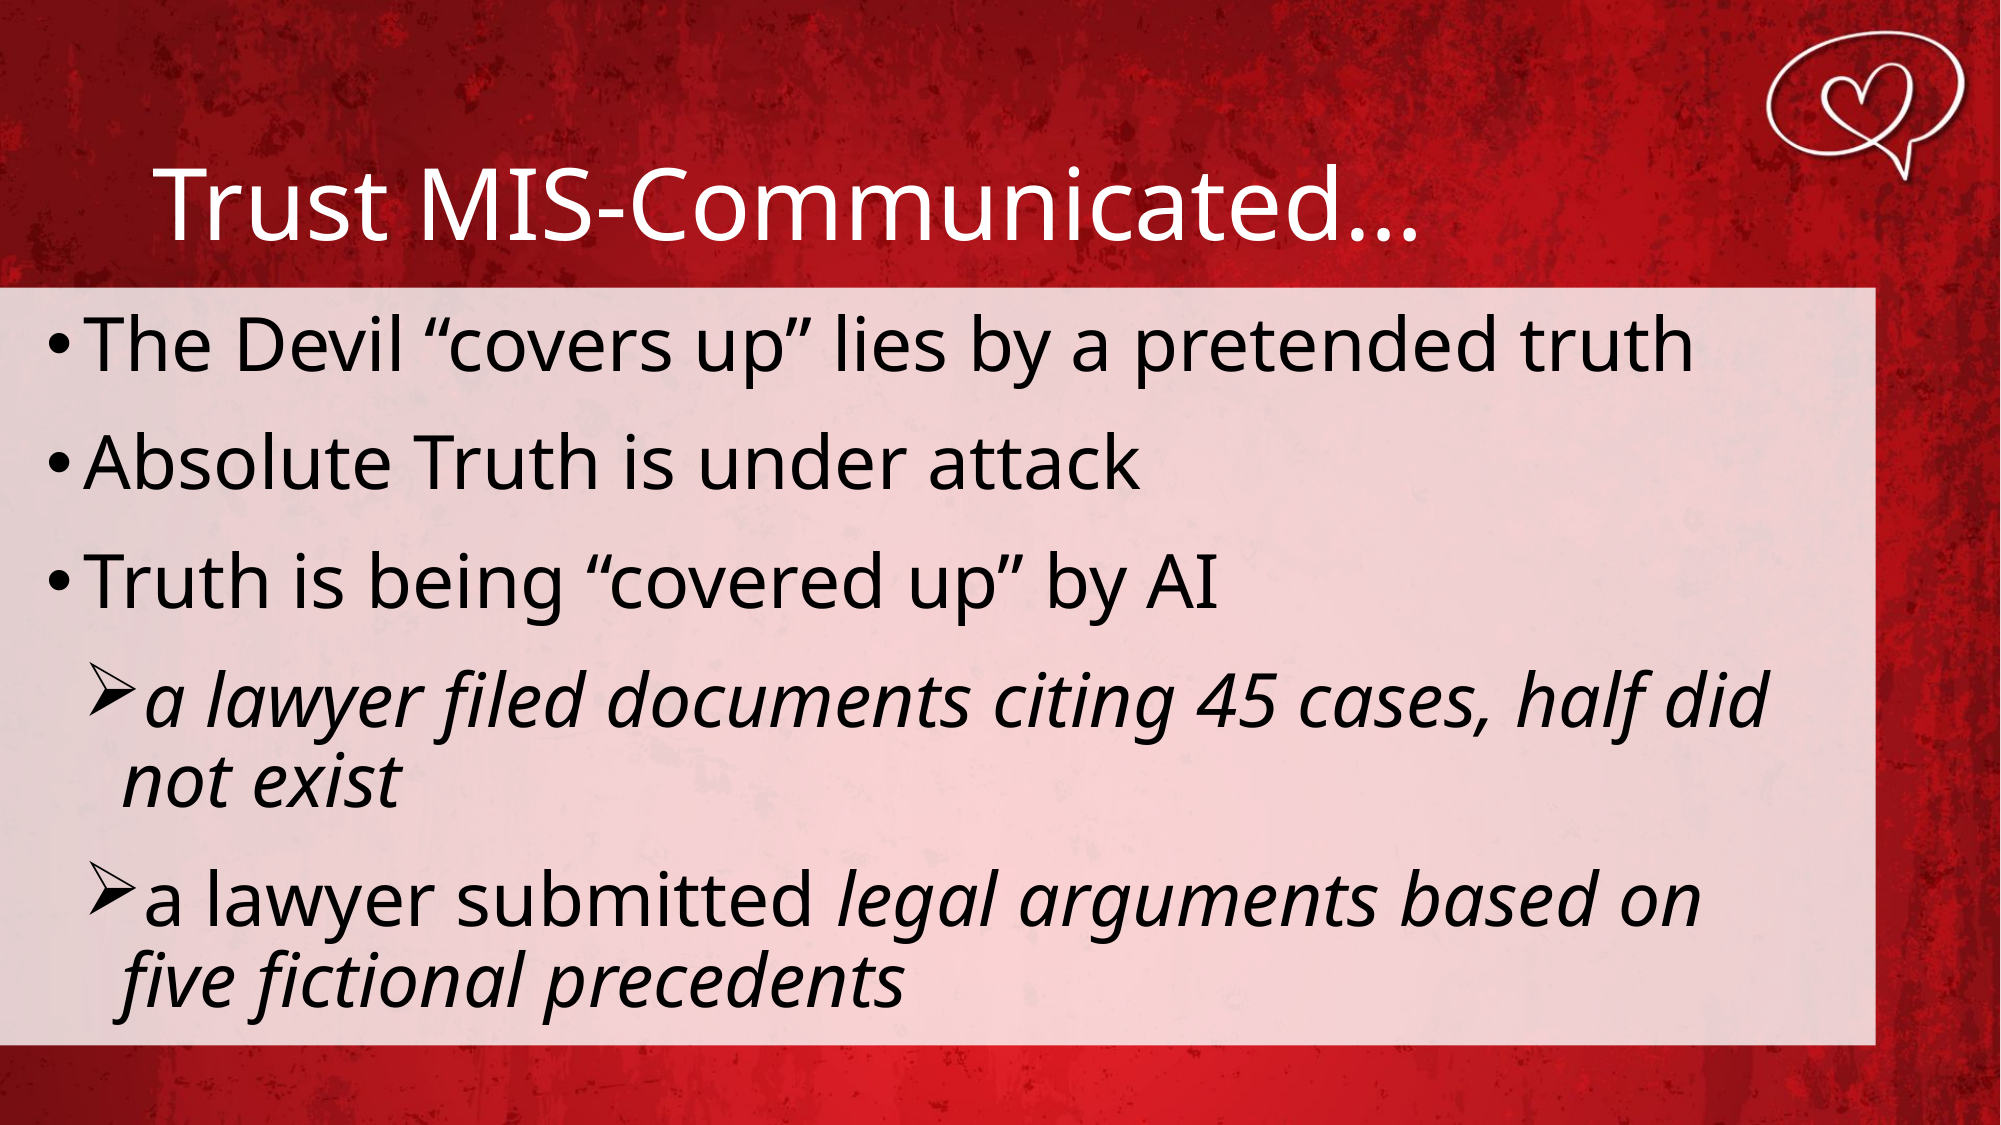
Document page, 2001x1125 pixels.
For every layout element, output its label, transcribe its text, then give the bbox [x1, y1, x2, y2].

picture [0, 0, 2001, 1125]
list The Devil “covers up” lies by a pretended truth Absolute Truth is under attack Truth is being “covered up” by AI a lawyer filed documents citing 45 cases, half did not exist a lawyer submitted legal arguments based on five fictional precedents [31, 316, 1842, 1015]
title Trust MIS-Communicated… [137, 59, 1863, 271]
